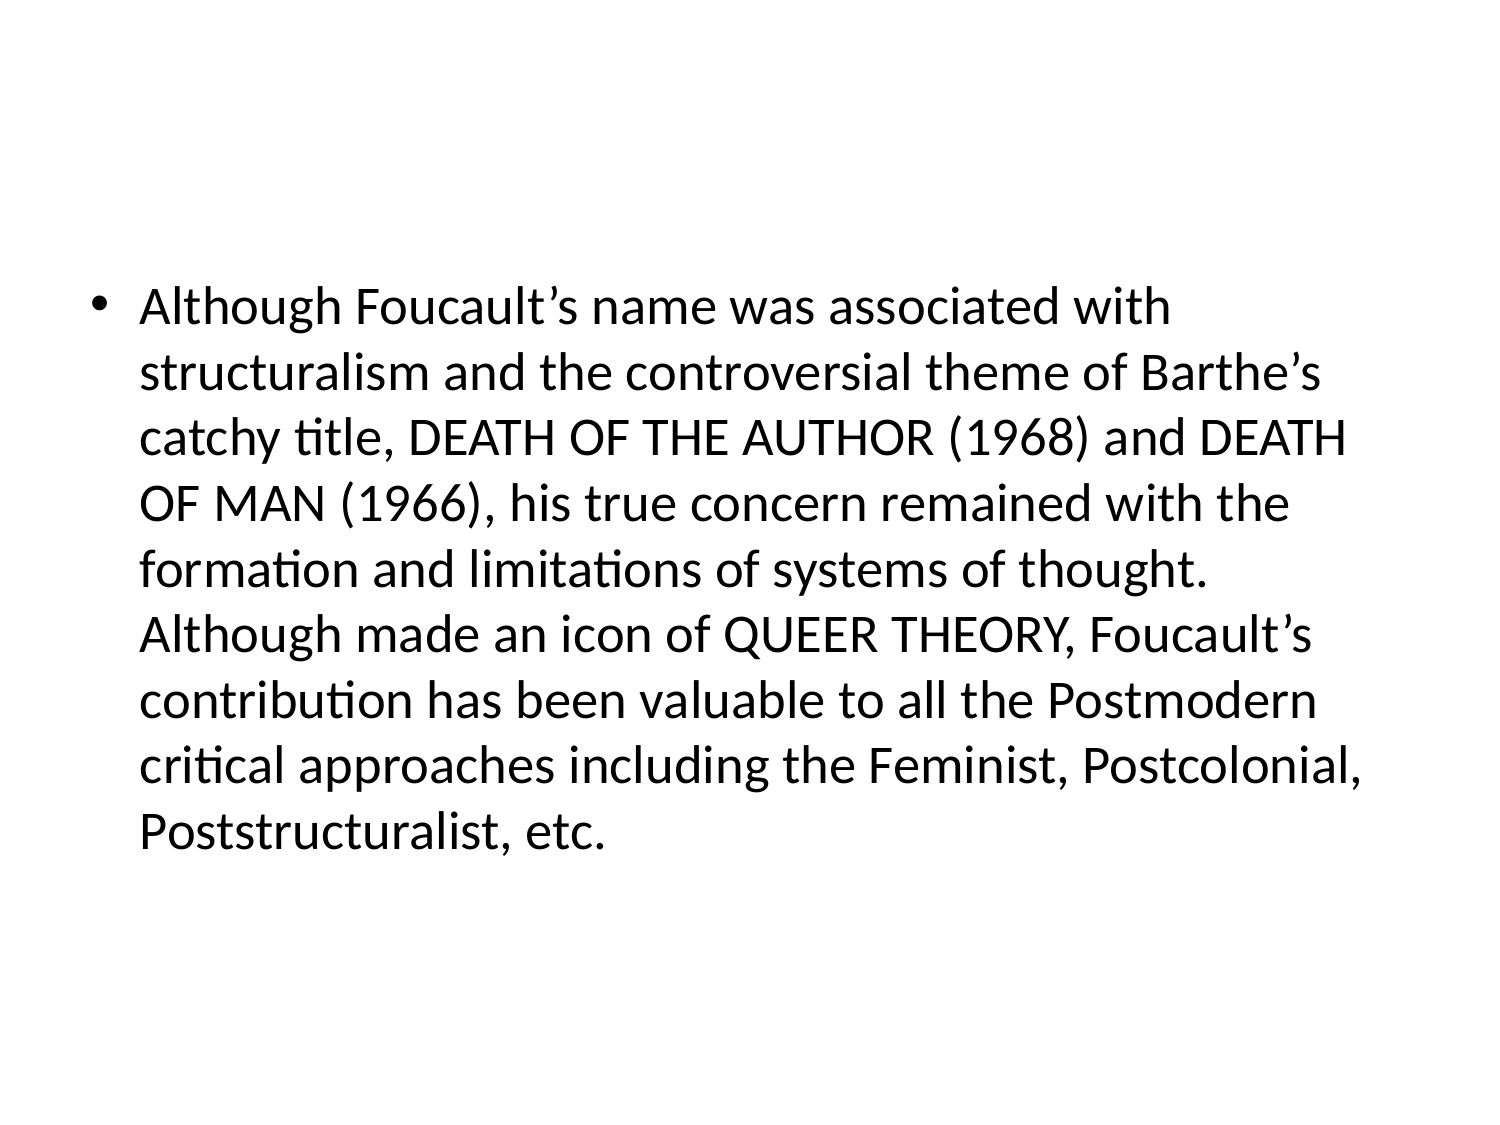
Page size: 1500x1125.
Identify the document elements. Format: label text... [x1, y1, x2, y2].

list Although Foucault’s name was associated with structuralism and the controversial theme of Barthe’s catchy title, DEATH OF THE AUTHOR (1968) and DEATH OF MAN (1966), his true concern remained with the formation and limitations of systems of thought. Although made an icon of QUEER THEORY, Foucault’s contribution has been valuable to all the Postmodern critical approaches including the Feminist, Postcolonial, Poststructuralist, etc. [75, 262, 1425, 1005]
